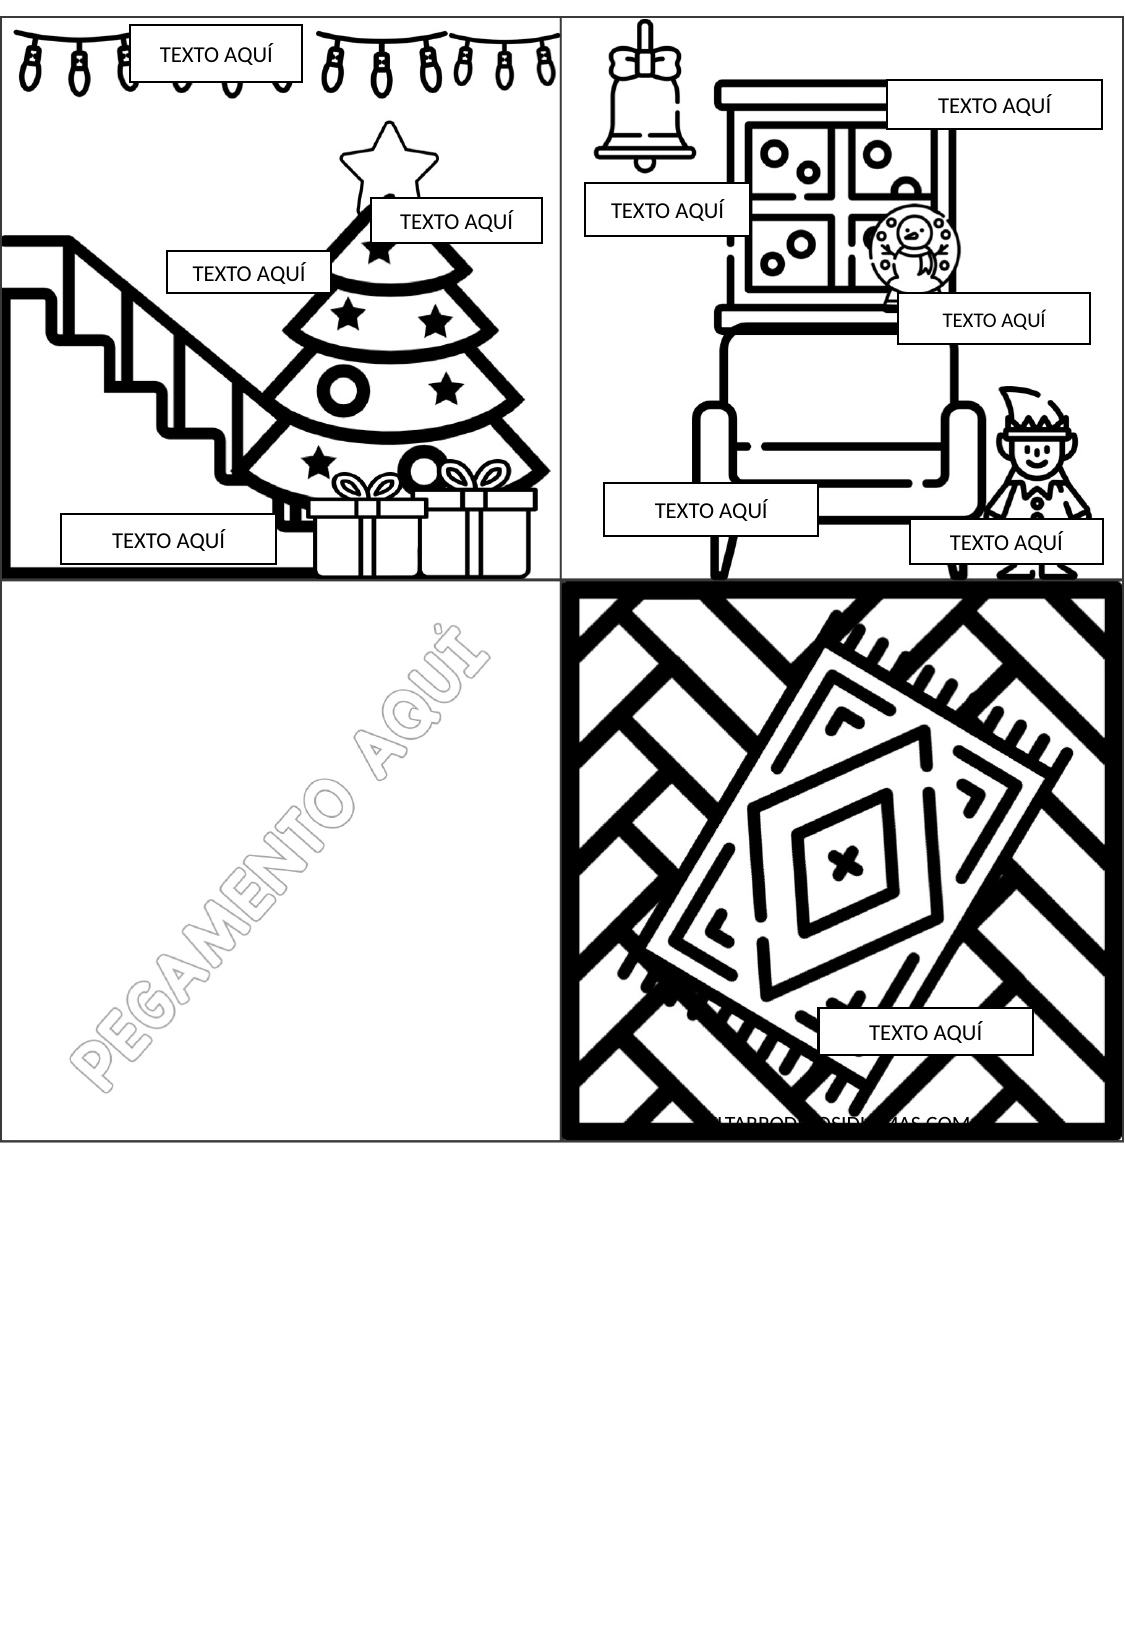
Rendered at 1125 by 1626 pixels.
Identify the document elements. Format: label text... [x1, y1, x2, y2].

text_box TEXTO AQUÍ [129, 24, 303, 83]
text_box TEXTO AQUÍ [886, 79, 1103, 130]
text_box TEXTO AQUÍ [166, 250, 332, 294]
text_box TEXTO AQUÍ [584, 182, 751, 237]
text_box TEXTO AQUÍ [817, 1007, 1034, 1056]
text_box ELTARRODELOSIDIOMAS.COM [572, 1102, 1106, 1144]
picture [0, 0, 1125, 1625]
text_box TEXTO AQUÍ [909, 518, 1104, 565]
text_box TEXTO AQUÍ [897, 292, 1091, 345]
text_box TEXTO AQUÍ [603, 482, 819, 537]
text_box TEXTO AQUÍ [370, 197, 543, 244]
text_box TEXTO AQUÍ [60, 513, 277, 565]
